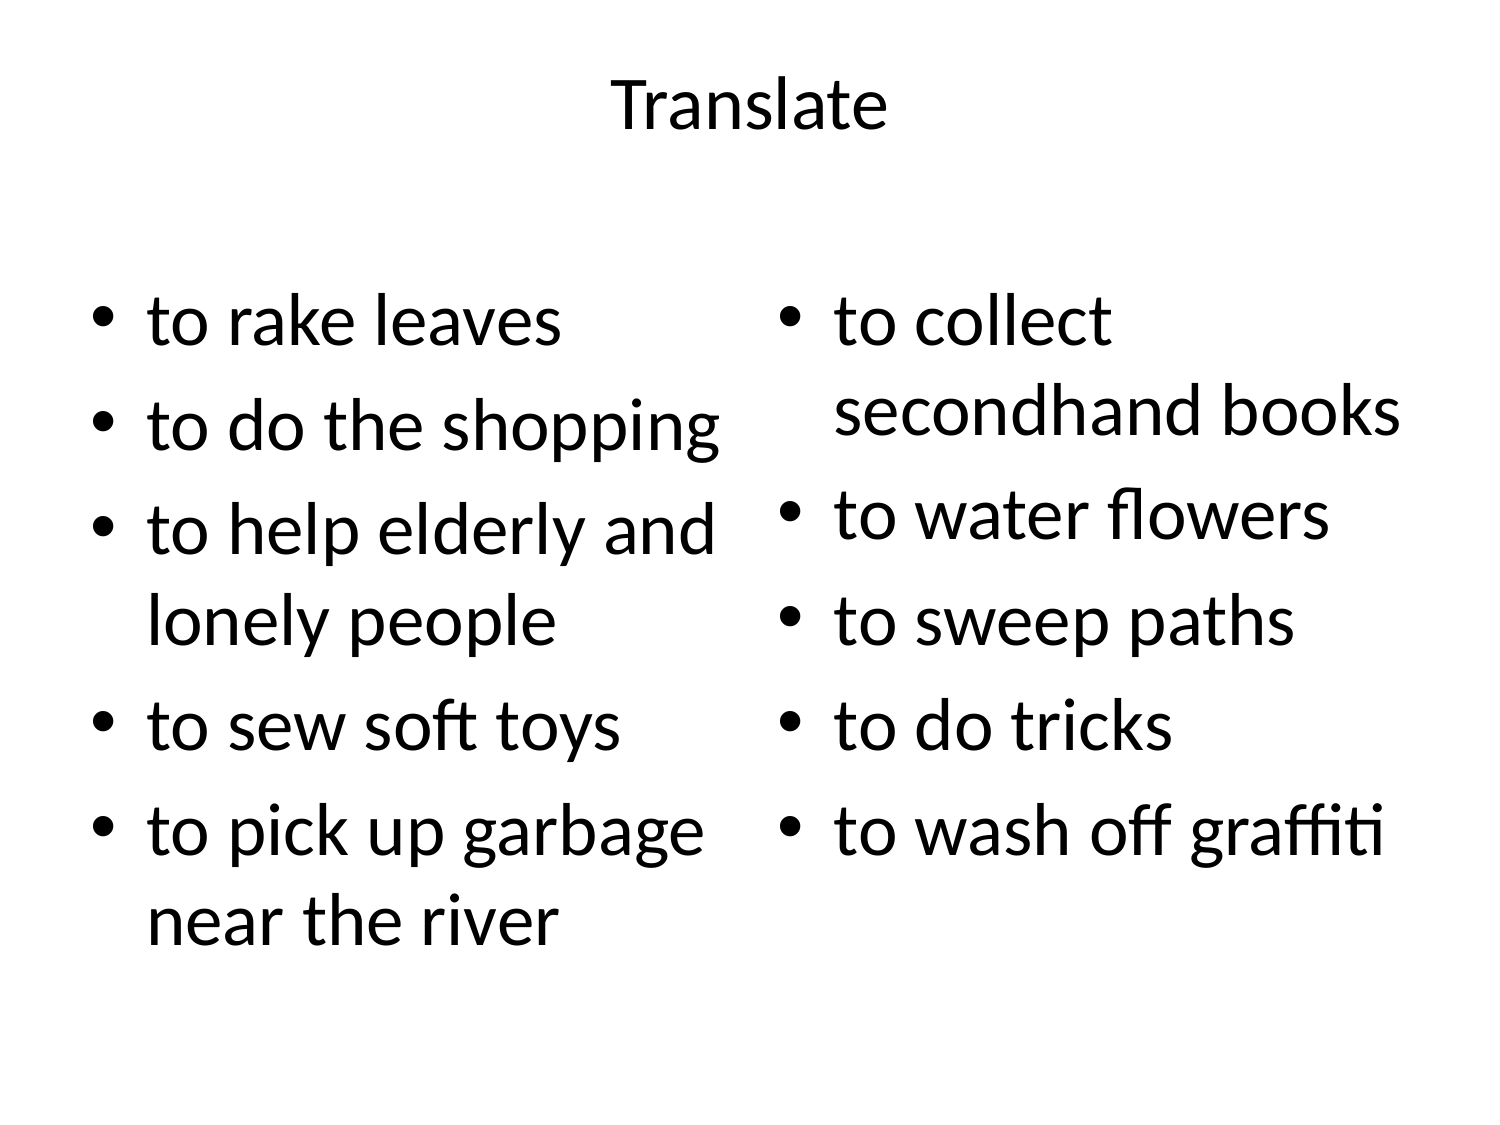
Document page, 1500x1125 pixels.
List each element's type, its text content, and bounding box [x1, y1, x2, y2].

title Translate [75, 45, 1425, 153]
list to collect secondhand books to water flowers to sweep paths to do tricks to wash off graffiti [762, 262, 1425, 1005]
list to rake leaves to do the shopping to help elderly and lonely people to sew soft toys to pick up garbage near the river [75, 262, 738, 1005]
